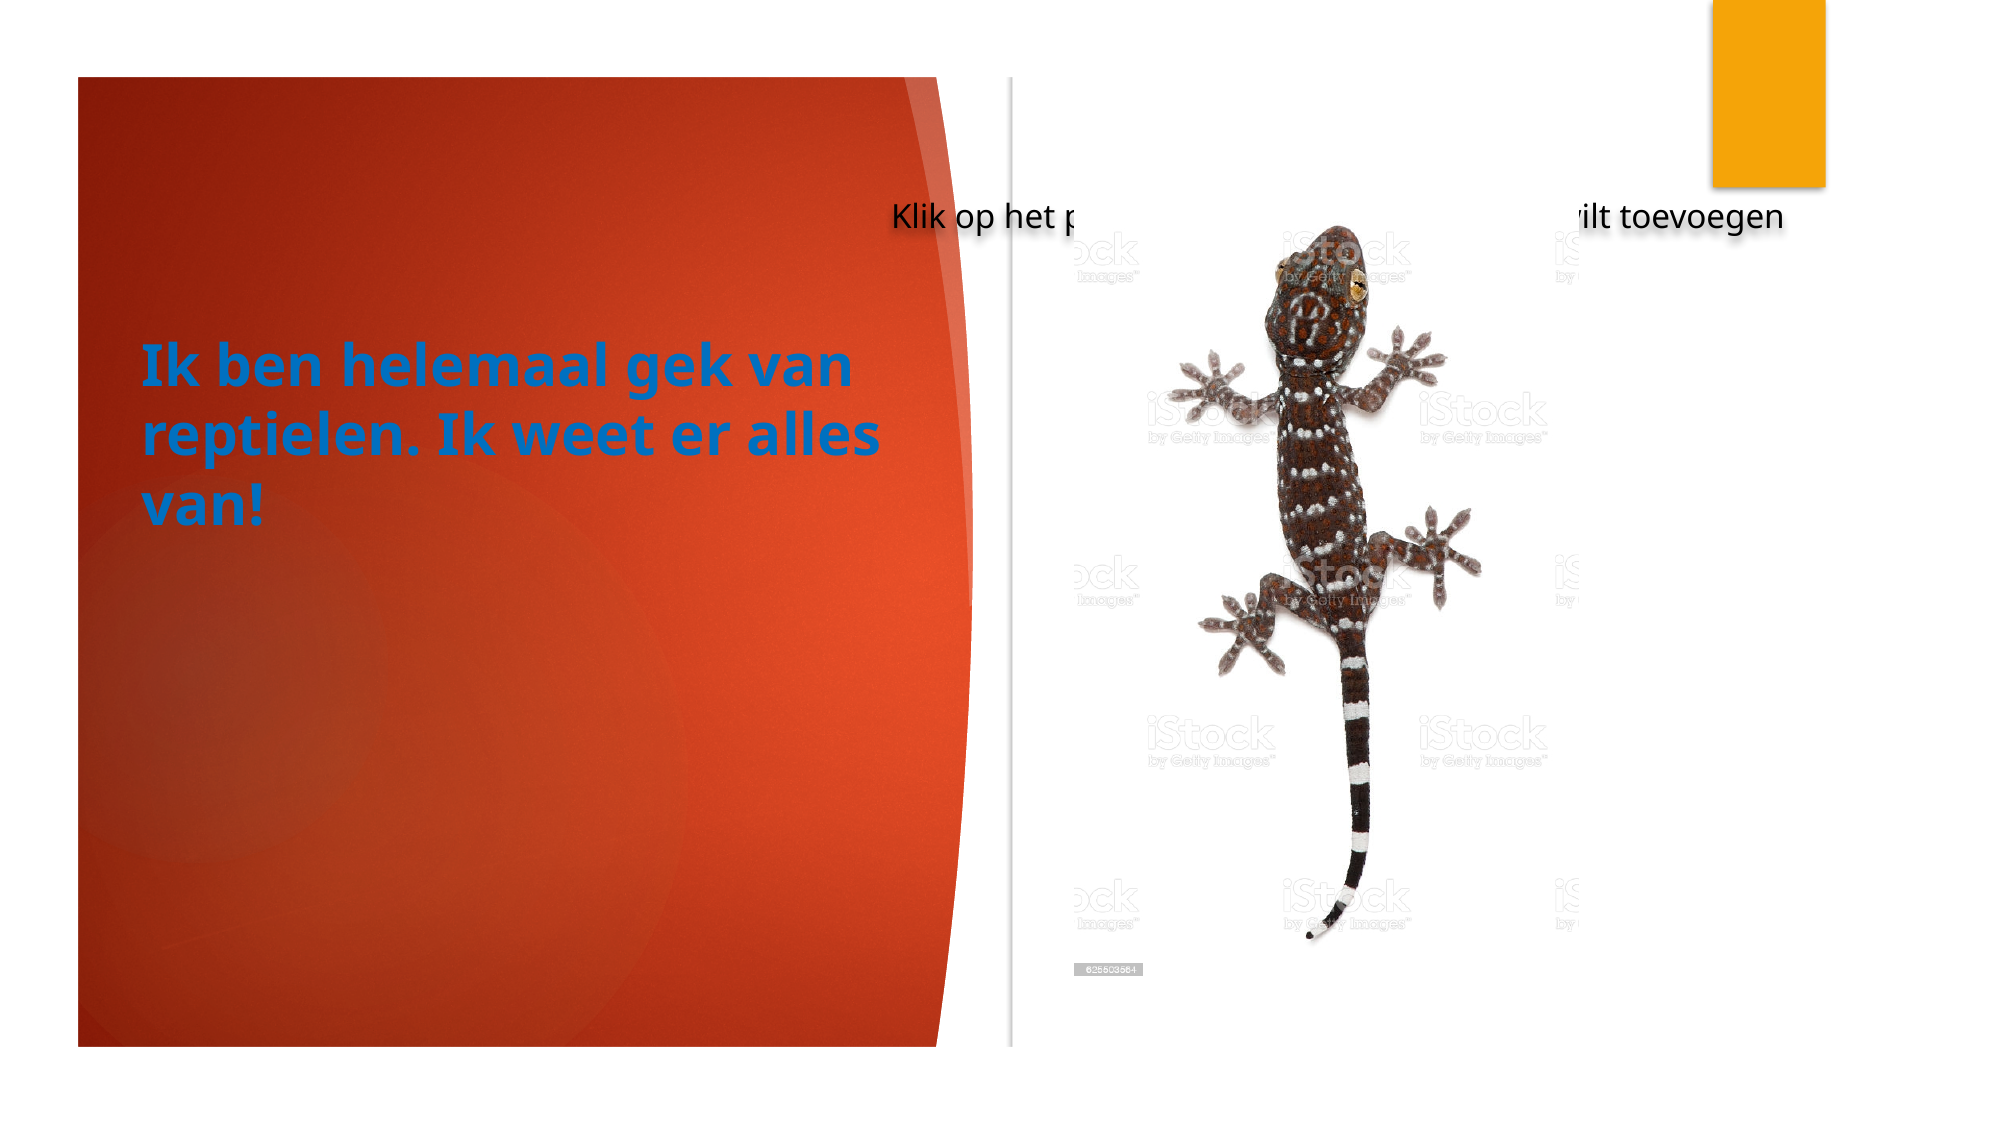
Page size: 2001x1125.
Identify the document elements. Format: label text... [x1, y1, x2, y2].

picture [1073, 170, 1604, 987]
list Ik ben helemaal gek van reptielen. Ik weet er alles van! [126, 320, 900, 905]
